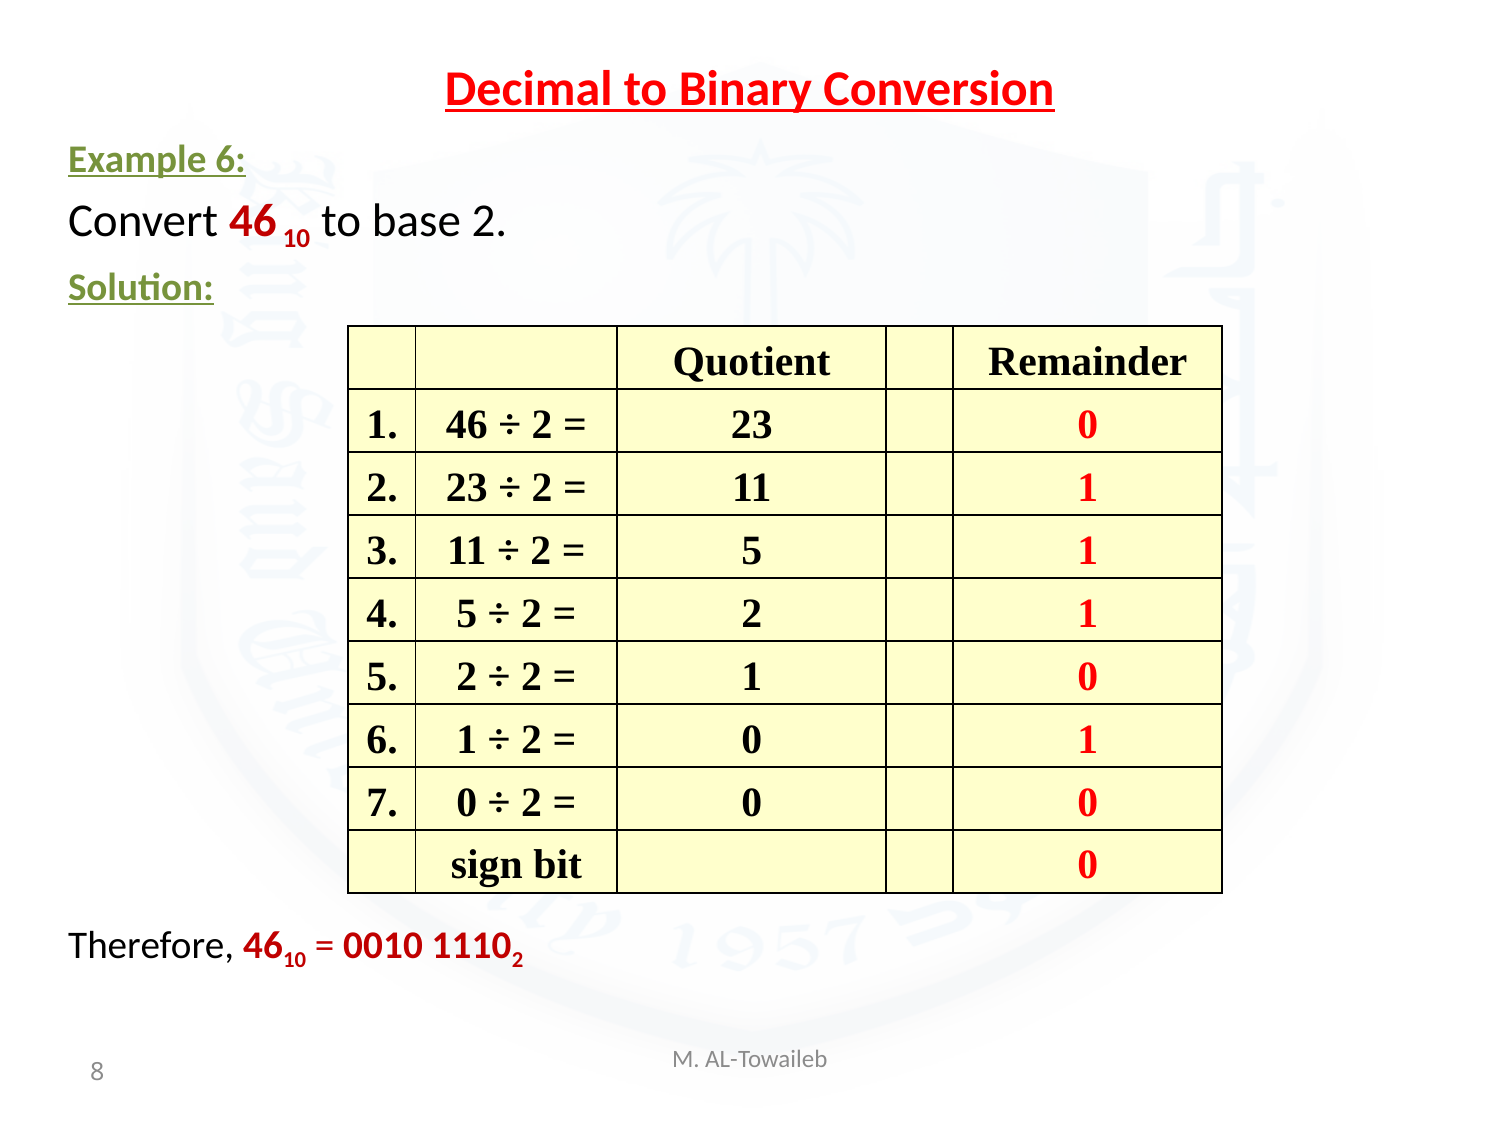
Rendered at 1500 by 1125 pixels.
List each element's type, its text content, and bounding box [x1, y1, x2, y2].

table_cell 1 [954, 453, 1221, 514]
table_cell 11 [618, 453, 885, 514]
table_cell 0 [954, 831, 1221, 892]
table_cell 1 [954, 705, 1221, 766]
table_cell 11 ÷ 2 = [416, 516, 616, 577]
table_header Remainder [954, 327, 1221, 388]
slide_number 8 [75, 1042, 425, 1103]
table_cell [887, 579, 952, 640]
table_cell [887, 642, 952, 703]
table_header [416, 327, 616, 388]
table_cell [349, 831, 415, 892]
table_cell 0 [618, 768, 885, 829]
table_cell 0 [618, 705, 885, 766]
table_cell 2 ÷ 2 = [416, 642, 616, 703]
footer M. AL-Towaileb [512, 1042, 988, 1103]
table_header [887, 327, 952, 388]
table_cell 1 ÷ 2 = [416, 705, 616, 766]
table_cell 5 [618, 516, 885, 577]
table_cell [887, 768, 952, 829]
table_cell 1. [349, 390, 415, 451]
table_cell [887, 705, 952, 766]
title Decimal to Binary Conversion [75, 45, 1425, 126]
table_cell 0 [954, 768, 1221, 829]
table_cell 5. [349, 642, 415, 703]
table_cell 4. [349, 579, 415, 640]
table_cell sign bit [416, 831, 616, 892]
table_cell [618, 831, 885, 892]
table_cell 5 ÷ 2 = [416, 579, 616, 640]
table_cell 1 [954, 579, 1221, 640]
table_cell [887, 453, 952, 514]
table_cell 0 [954, 390, 1221, 451]
table_cell 7. [349, 768, 415, 829]
table_cell [887, 390, 952, 451]
table_cell 1 [618, 642, 885, 703]
table_cell 2. [349, 453, 415, 514]
table_cell [887, 516, 952, 577]
list Example 6: Convert 46 10 to base 2. Solution: Therefore, 4610 = 0010 11102 [53, 125, 1404, 1035]
table_cell 0 [954, 642, 1221, 703]
table_cell 1 [954, 516, 1221, 577]
table_cell 46 ÷ 2 = [416, 390, 616, 451]
table_cell 23 [618, 390, 885, 451]
table_cell 6. [349, 705, 415, 766]
table_cell [887, 831, 952, 892]
table_header [349, 327, 415, 388]
table_cell 2 [618, 579, 885, 640]
table_cell 0 ÷ 2 = [416, 768, 616, 829]
table_header Quotient [618, 327, 885, 388]
table_cell 23 ÷ 2 = [416, 453, 616, 514]
table_cell 3. [349, 516, 415, 577]
